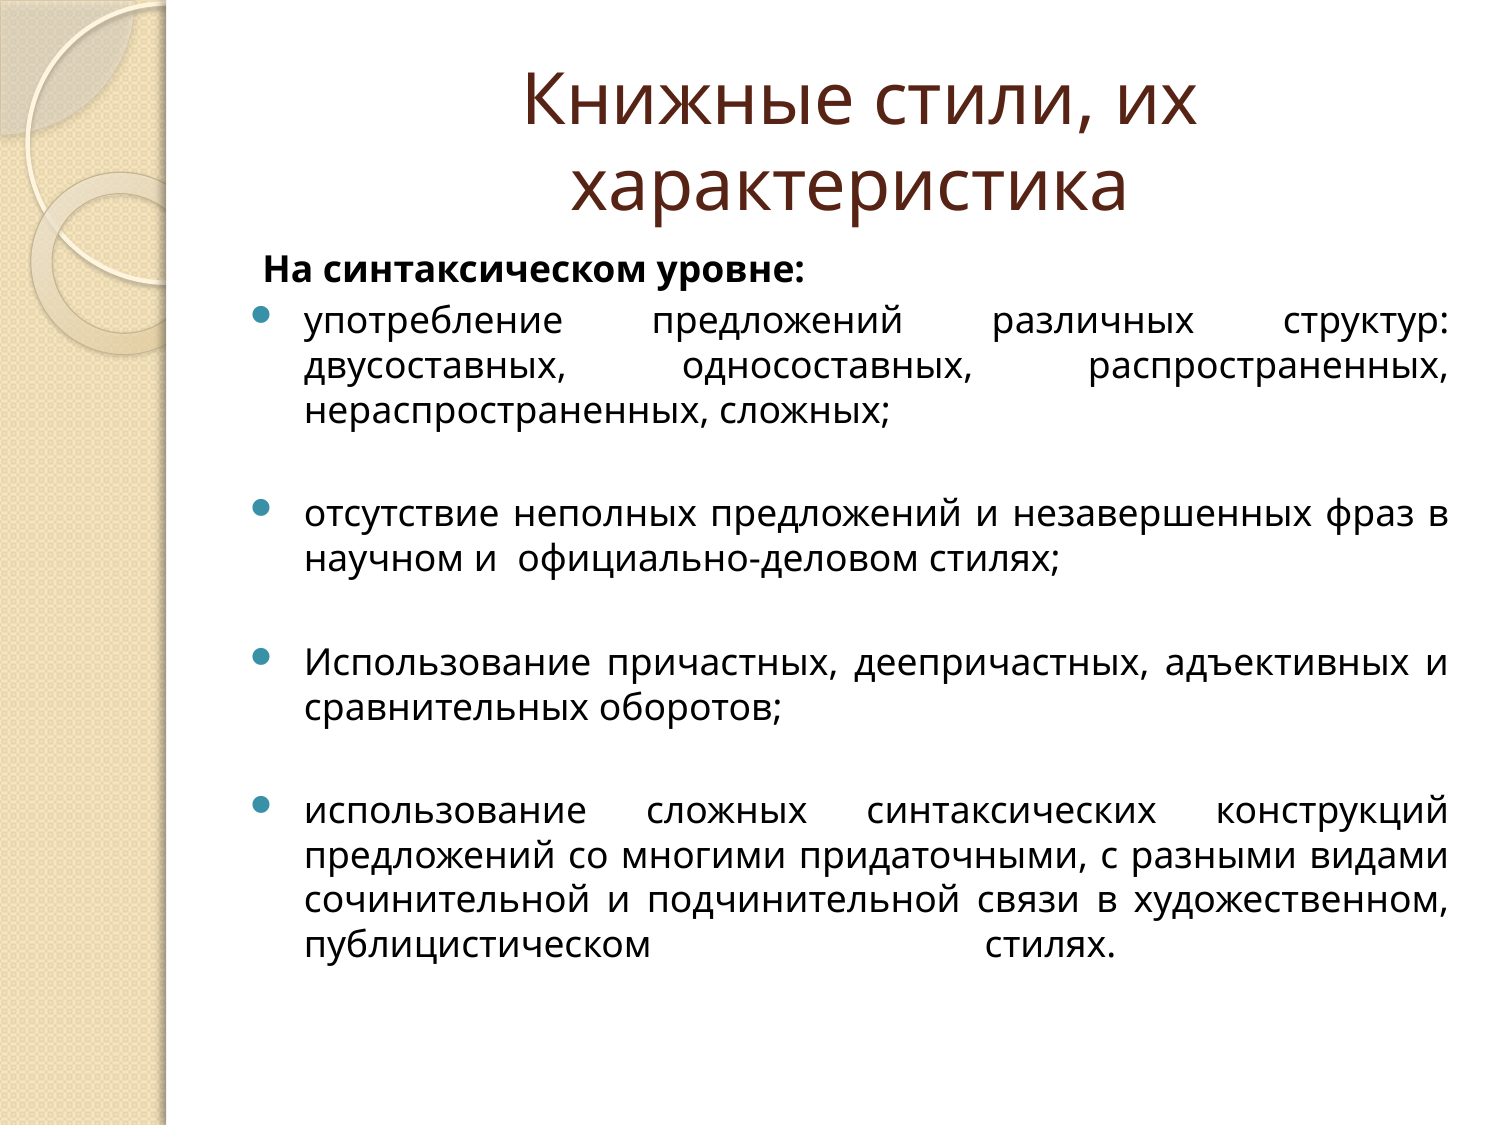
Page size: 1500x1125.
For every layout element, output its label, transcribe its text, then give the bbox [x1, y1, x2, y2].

title Книжные стили, их характеристика [235, 45, 1466, 233]
list На синтаксическом уровне: употребление предложений различных структур: двусоставных, односоставных, распространенных, нераспространенных, сложных; отсутствие неполных предложений и незавершенных фраз в научном и официально-деловом стилях; Использование причастных, деепричастных, адъективных и сравнительных оборотов; использование сложных синтаксических конструкций предложений со многими придаточными, с разными видами сочинительной и подчинительной связи в художественном, публицистическом стилях. [235, 237, 1466, 1025]
